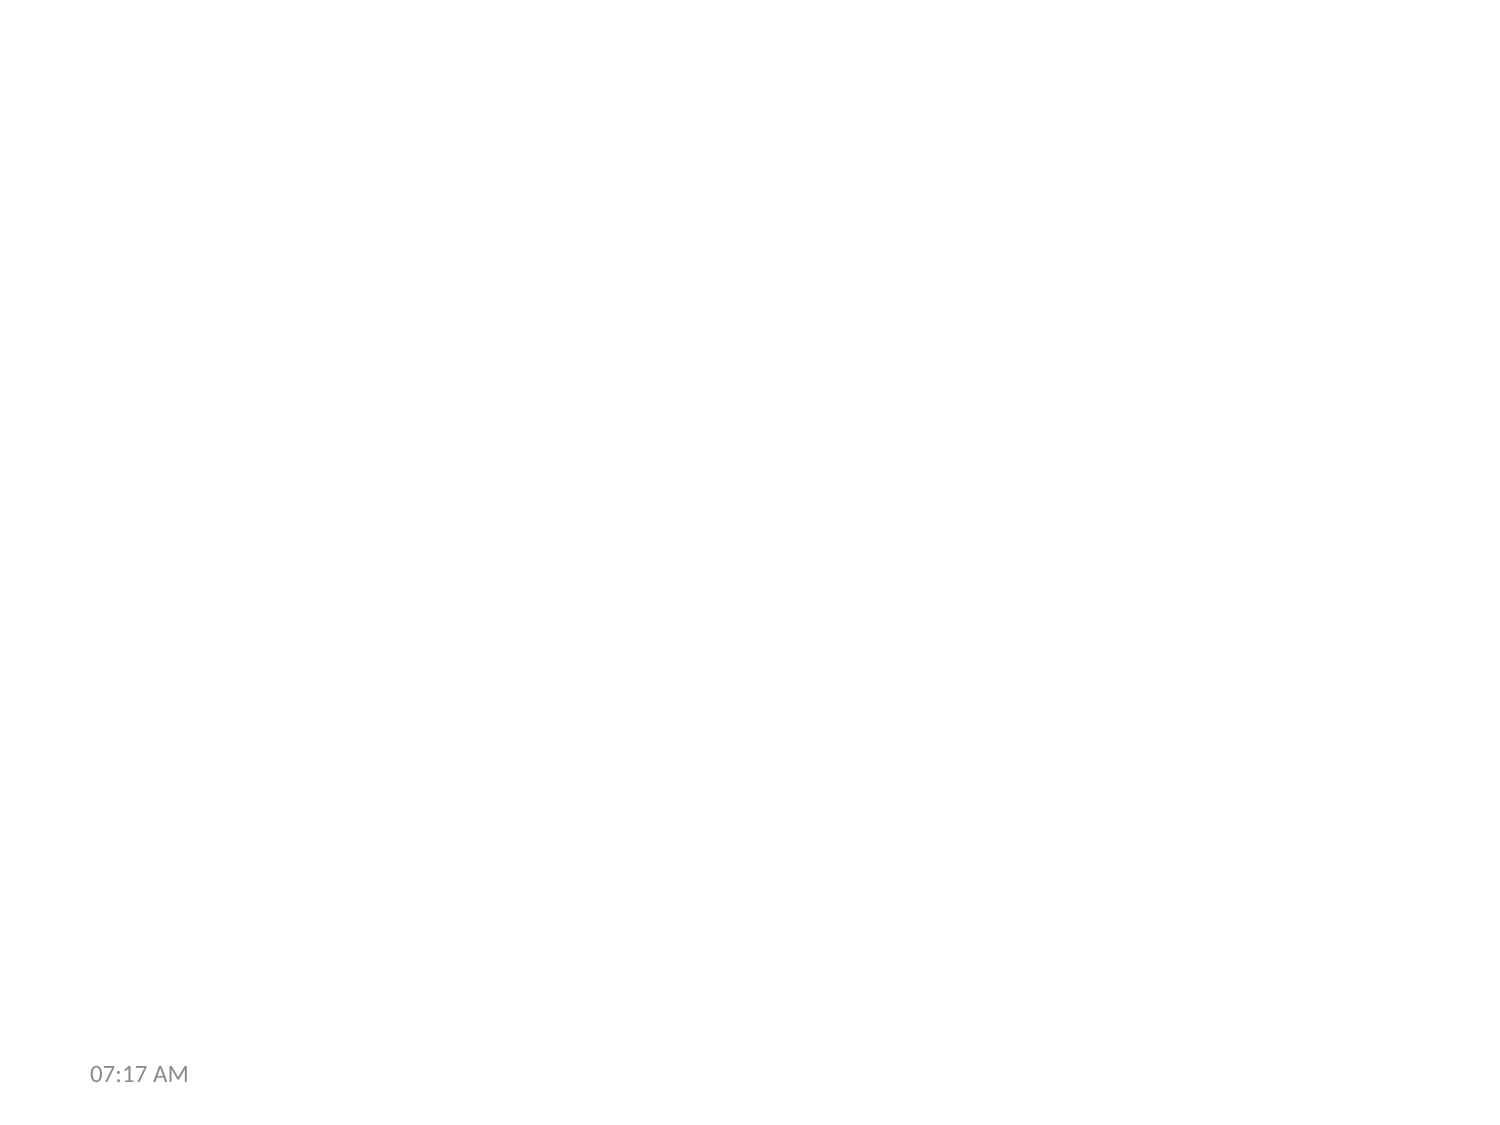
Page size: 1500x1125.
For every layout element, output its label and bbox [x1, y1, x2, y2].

slide_number [75, 1042, 425, 1103]
